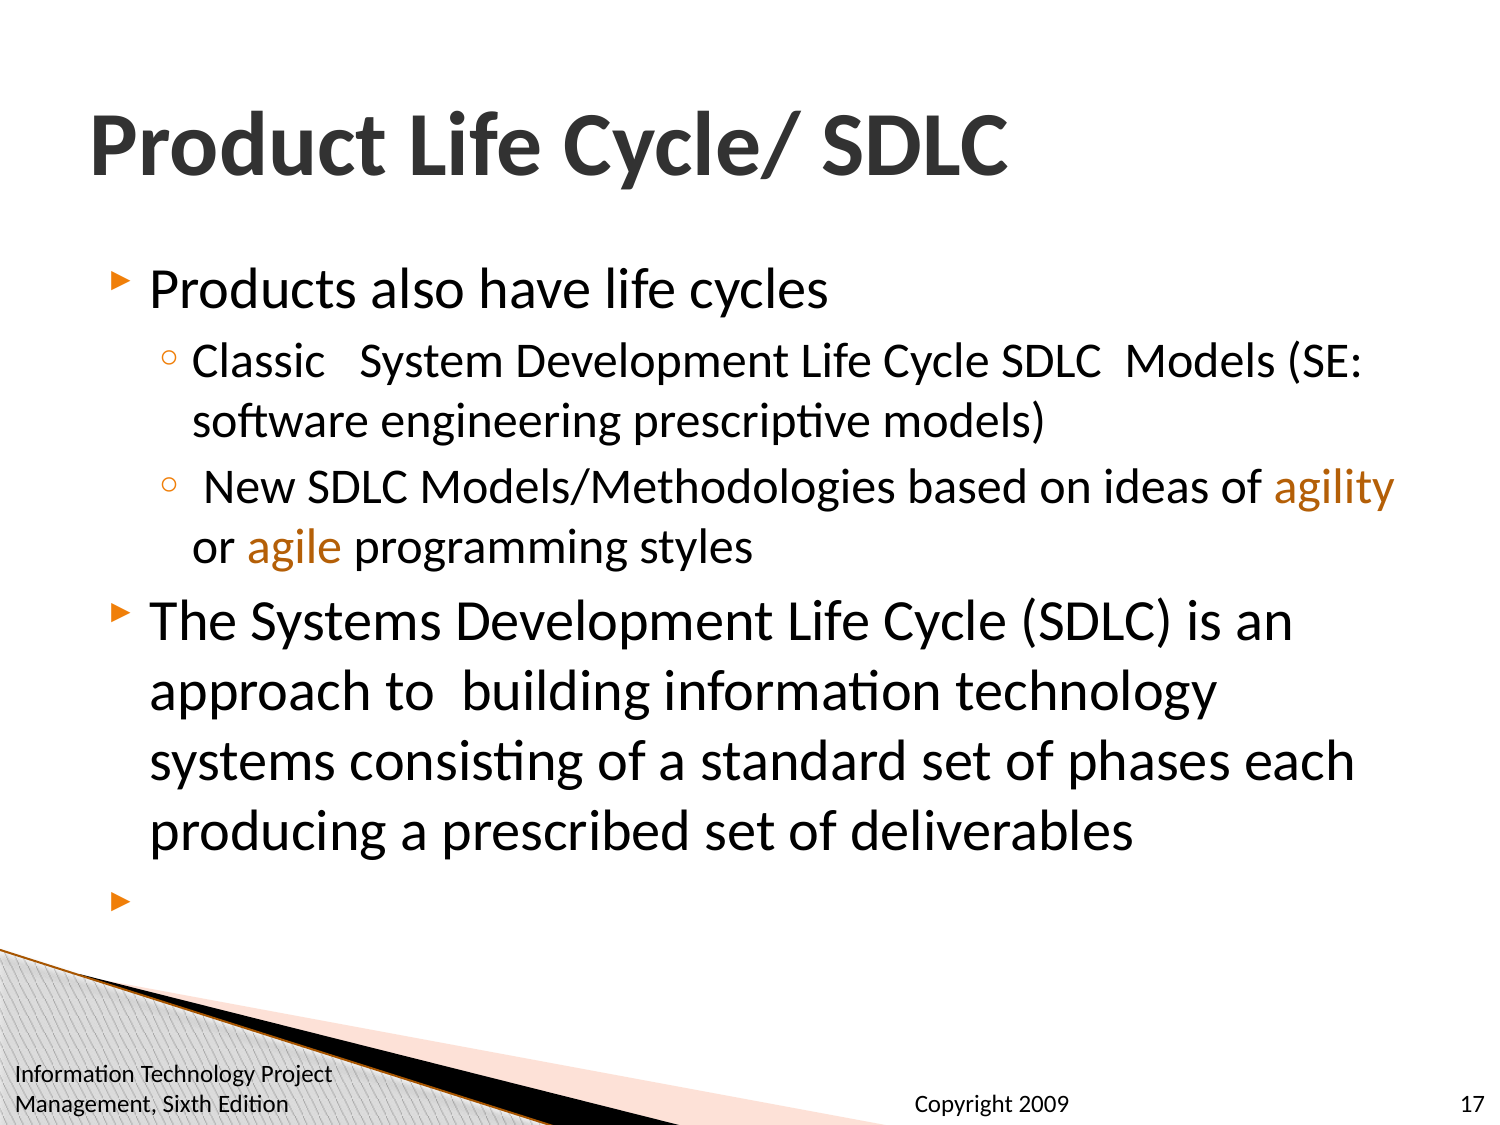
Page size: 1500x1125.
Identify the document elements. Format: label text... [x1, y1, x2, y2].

footer Information Technology Project Management, Sixth Edition [0, 1065, 425, 1125]
list Products also have life cycles Classic System Development Life Cycle SDLC Models (SE: software engineering prescriptive models) New SDLC Models/Methodologies based on ideas of agility or agile programming styles The Systems Development Life Cycle (SDLC) is an approach to building information technology systems consisting of a standard set of phases each producing a prescribed set of deliverables [74, 242, 1426, 986]
title Product Life Cycle/ SDLC [75, 45, 1425, 233]
slide_number 17 [1408, 1065, 1500, 1125]
